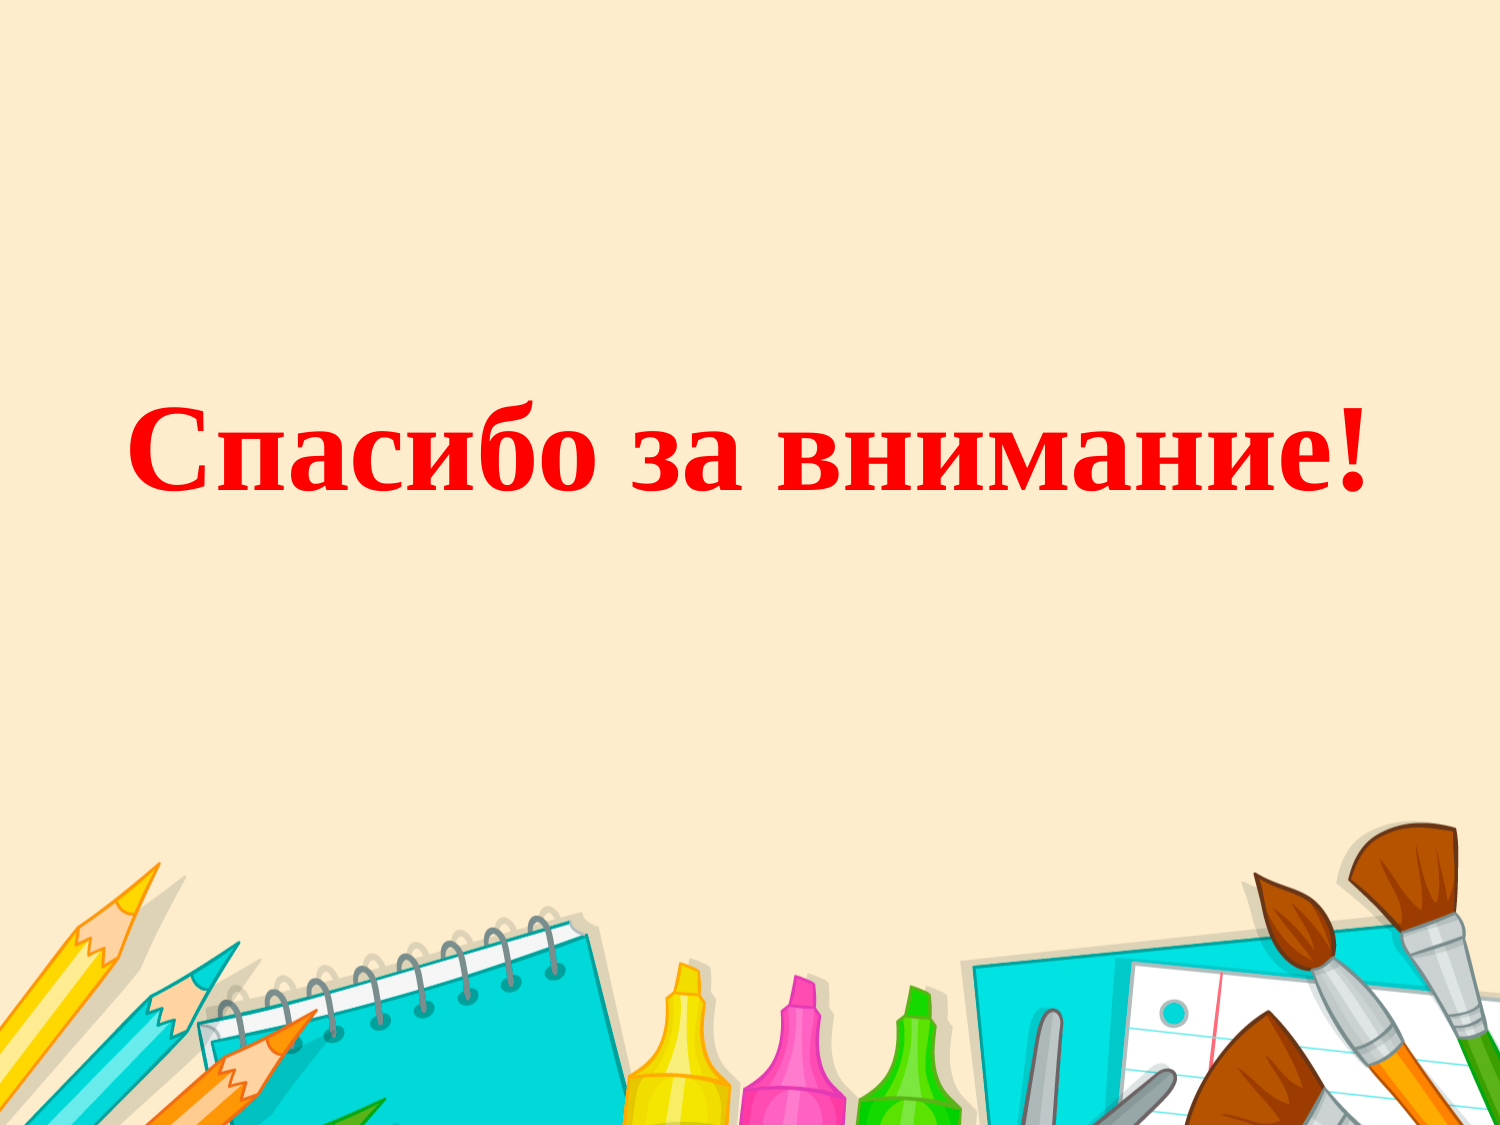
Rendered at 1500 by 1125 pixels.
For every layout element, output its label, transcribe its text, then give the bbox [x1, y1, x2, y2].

picture [0, 0, 1500, 1125]
list Спасибо за внимание! [103, 375, 1397, 633]
